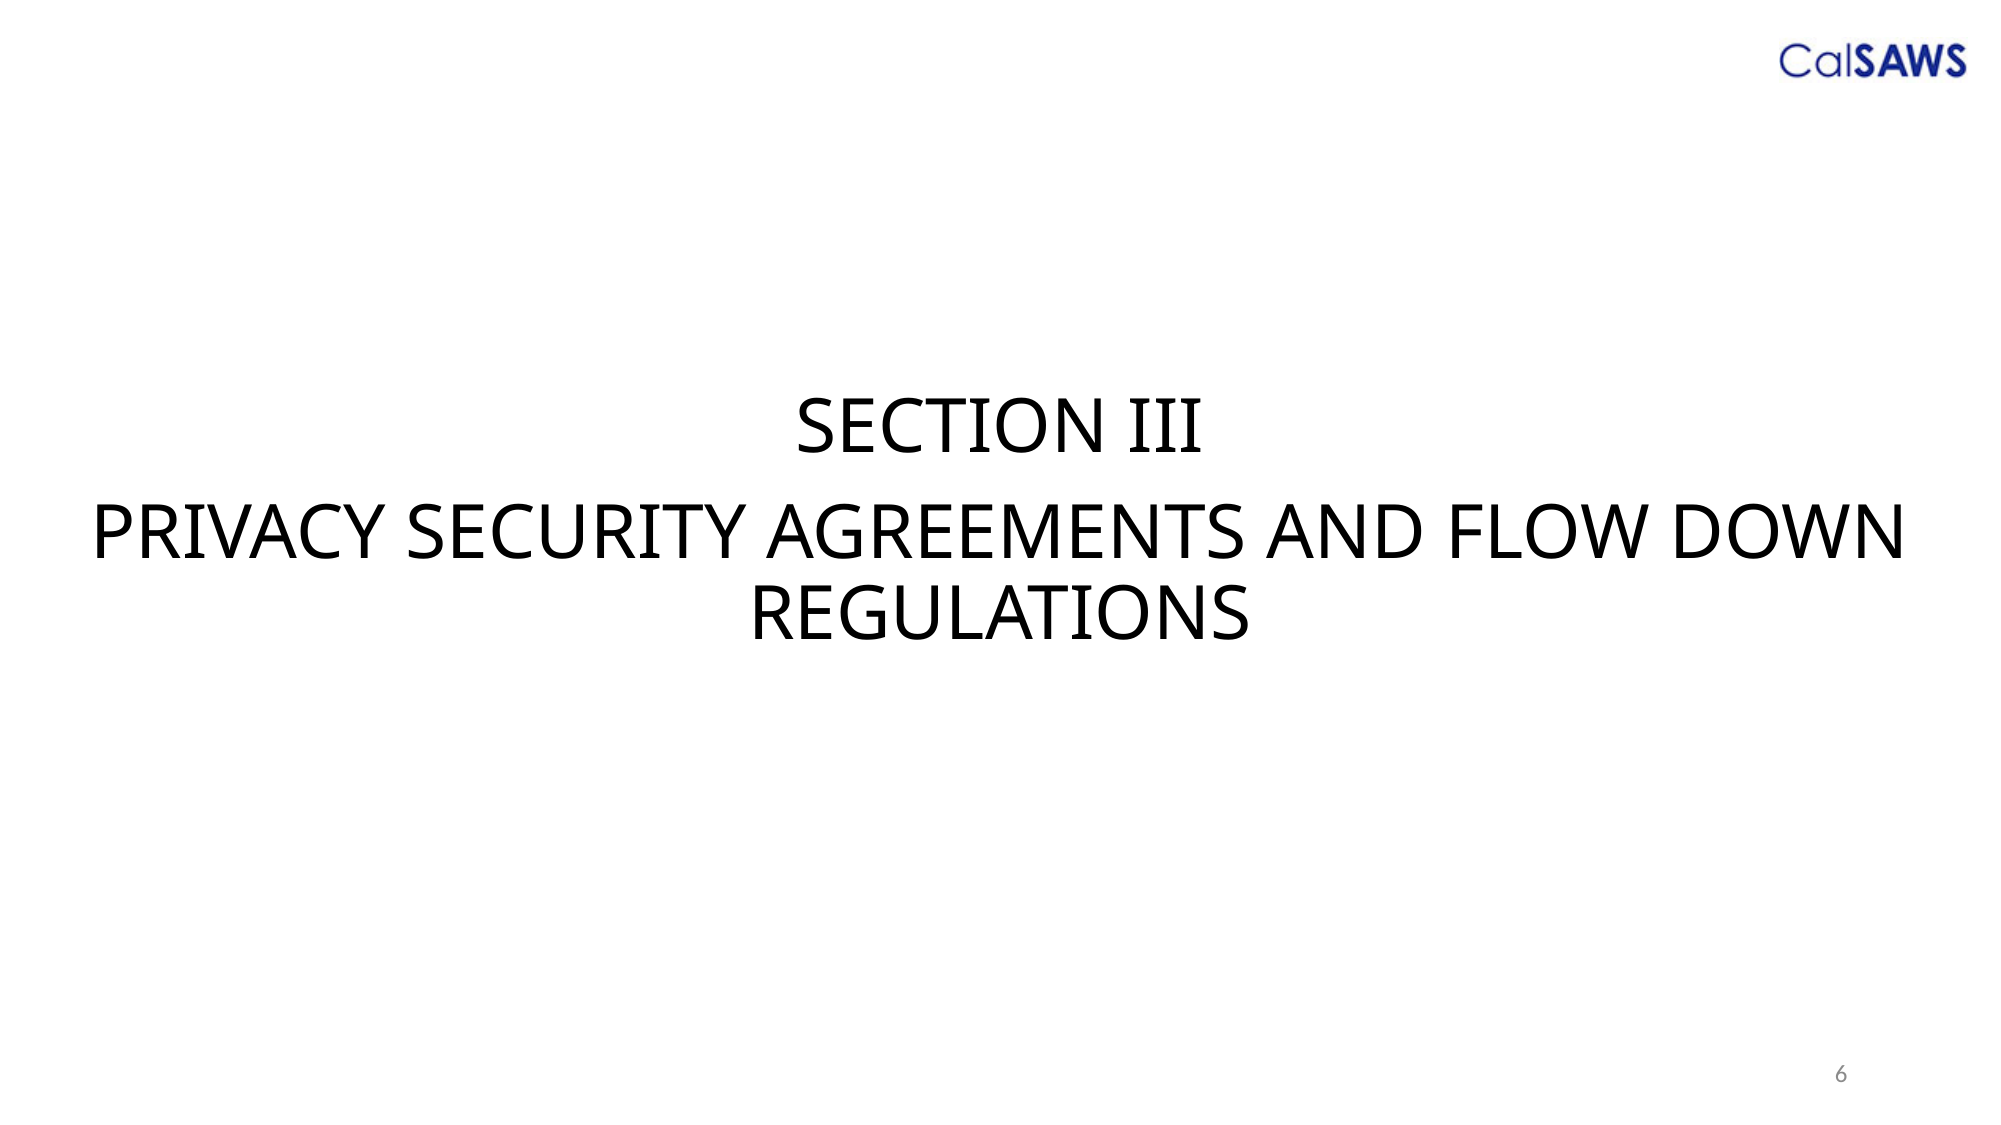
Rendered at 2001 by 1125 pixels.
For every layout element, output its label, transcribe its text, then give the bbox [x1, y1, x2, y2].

text_box PRIVACY SECURITY AGREEMENTS AND FLOW DOWN REGULATIONS [0, 562, 2000, 664]
slide_number 6 [1412, 1042, 1863, 1103]
text_box SECTION III [0, 374, 2000, 476]
picture [1779, 37, 1968, 83]
